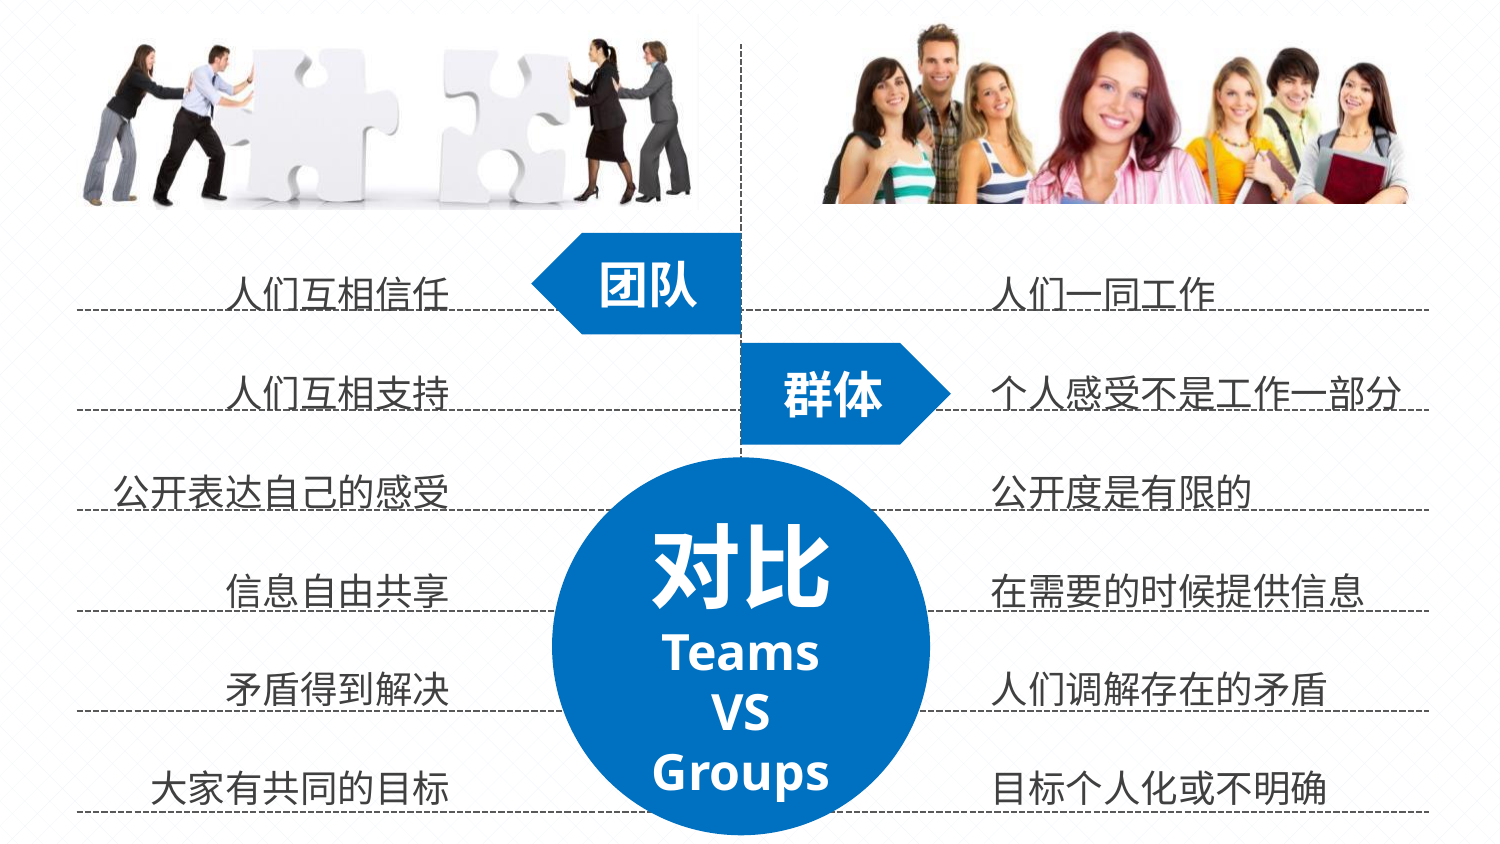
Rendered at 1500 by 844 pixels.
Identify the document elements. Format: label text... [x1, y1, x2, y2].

text_box 人们一同工作 个人感受不是工作一部分 公开度是有限的 在需要的时候提供信息 人们调解存在的矛盾 目标个人化或不明确 [975, 720, 1424, 810]
text_box 团队 [529, 230, 744, 308]
text_box 人们一同工作 个人感受不是工作一部分 公开度是有限的 在需要的时候提供信息 人们调解存在的矛盾 目标个人化或不明确 [975, 318, 1424, 409]
picture [798, 15, 1425, 204]
text_box 人们一同工作 个人感受不是工作一部分 公开度是有限的 在需要的时候提供信息 人们调解存在的矛盾 目标个人化或不明确 [975, 619, 1424, 710]
text_box 人们一同工作 个人感受不是工作一部分 公开度是有限的 在需要的时候提供信息 人们调解存在的矛盾 目标个人化或不明确 [975, 518, 1424, 610]
text_box 群体 [738, 438, 910, 447]
text_box 人们互相信任 人们互相支持 公开表达自己的感受 信息自由共享 矛盾得到解决 大家有共同的目标 [17, 209, 466, 818]
text_box 人们一同工作 个人感受不是工作一部分 公开度是有限的 在需要的时候提供信息 人们调解存在的矛盾 目标个人化或不明确 [975, 418, 1424, 509]
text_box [551, 457, 931, 836]
text_box 群体 [738, 418, 930, 429]
text_box 人们一同工作 个人感受不是工作一部分 公开度是有限的 在需要的时候提供信息 人们调解存在的矛盾 目标个人化或不明确 [975, 211, 1424, 308]
text_box 团队 [562, 318, 744, 337]
picture [76, 14, 702, 210]
text_box 群体 [738, 340, 953, 409]
